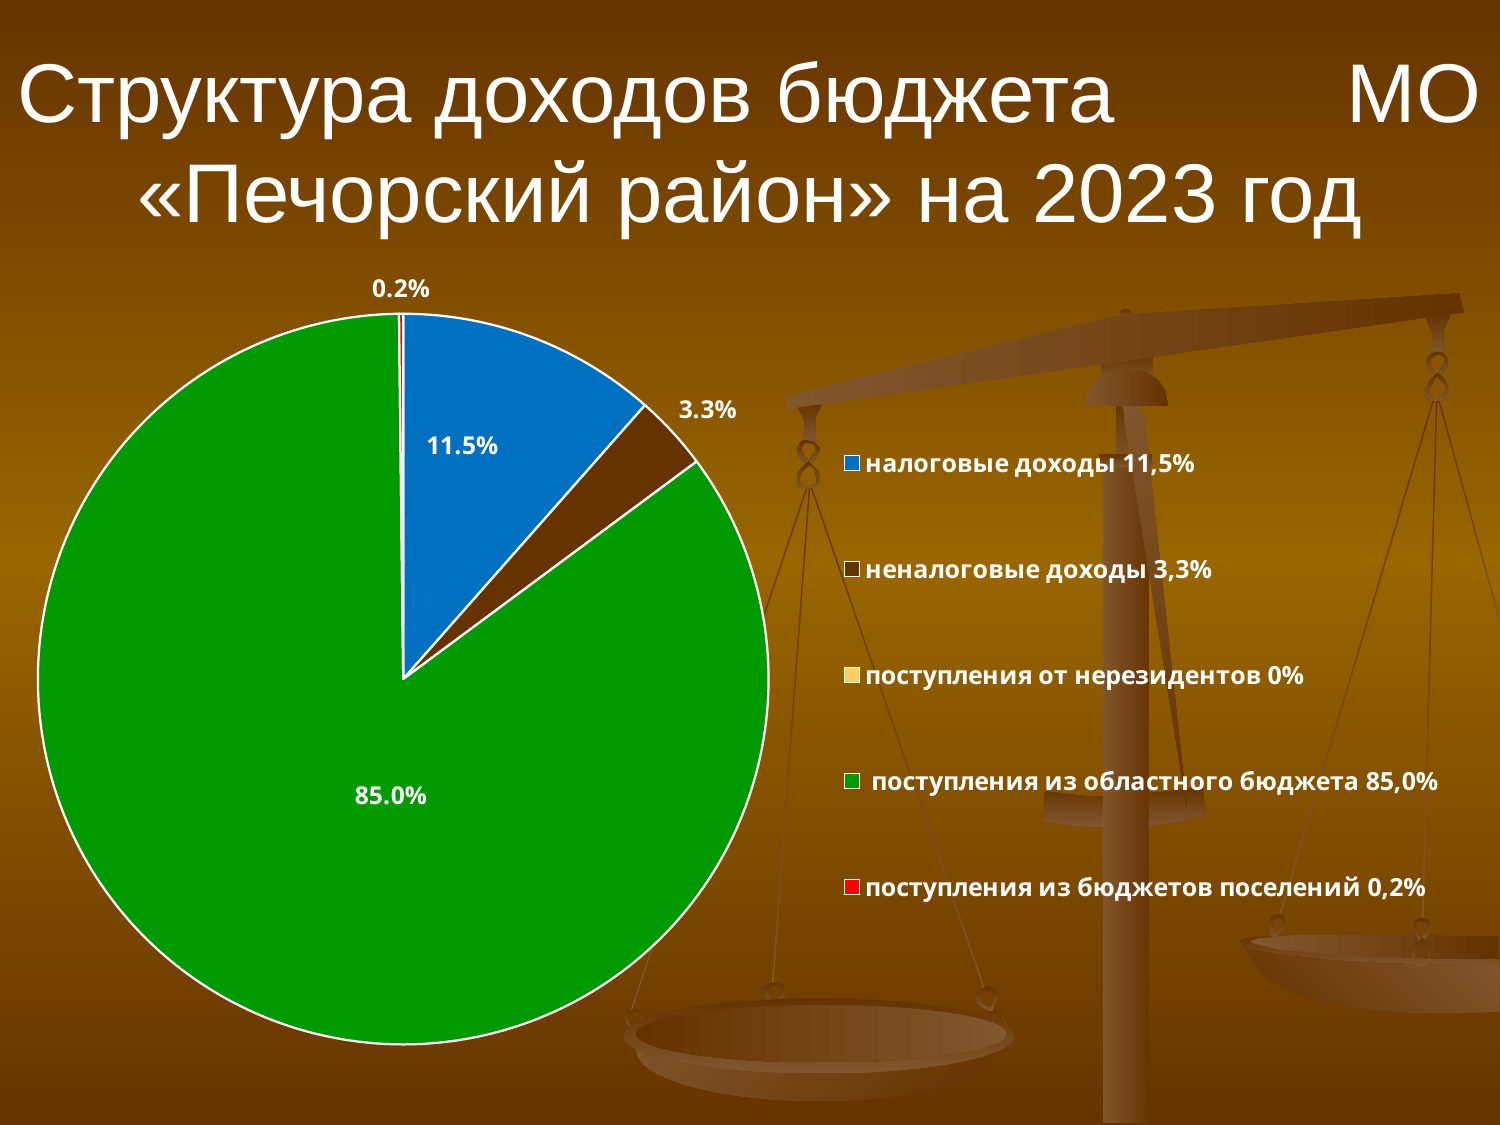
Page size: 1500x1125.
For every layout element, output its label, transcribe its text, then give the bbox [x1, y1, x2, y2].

title Структура доходов бюджета МО «Печорский район» на 2023 год [0, 45, 1500, 234]
chart [0, 237, 1500, 1125]
